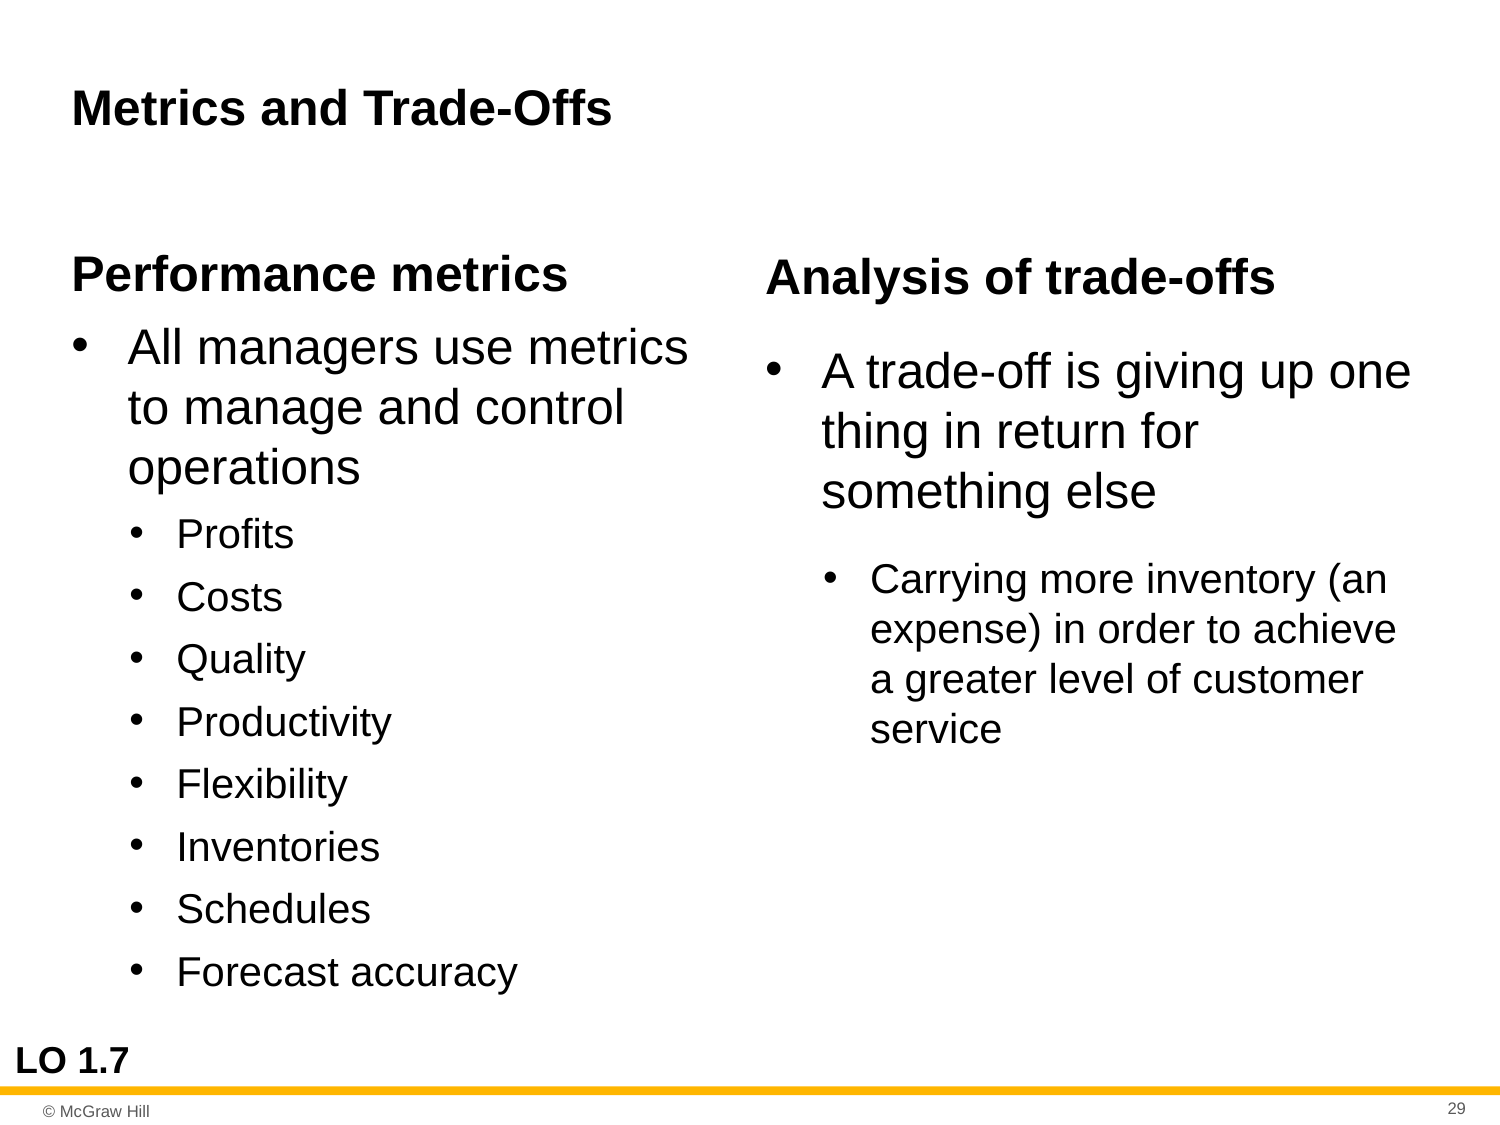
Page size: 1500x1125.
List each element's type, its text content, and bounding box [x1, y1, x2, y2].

list Analysis of trade-offs A trade-off is giving up one thing in return for something else Carrying more inventory (an expense) in order to achieve a greater level of customer service [750, 237, 1444, 816]
list Performance metrics All managers use metrics to manage and control operations Profits Costs Quality Productivity Flexibility Inventories Schedules Forecast accuracy [56, 234, 747, 1022]
list LO 1.7 [0, 1028, 1388, 1082]
title Metrics and Trade-Offs [56, 50, 1444, 162]
